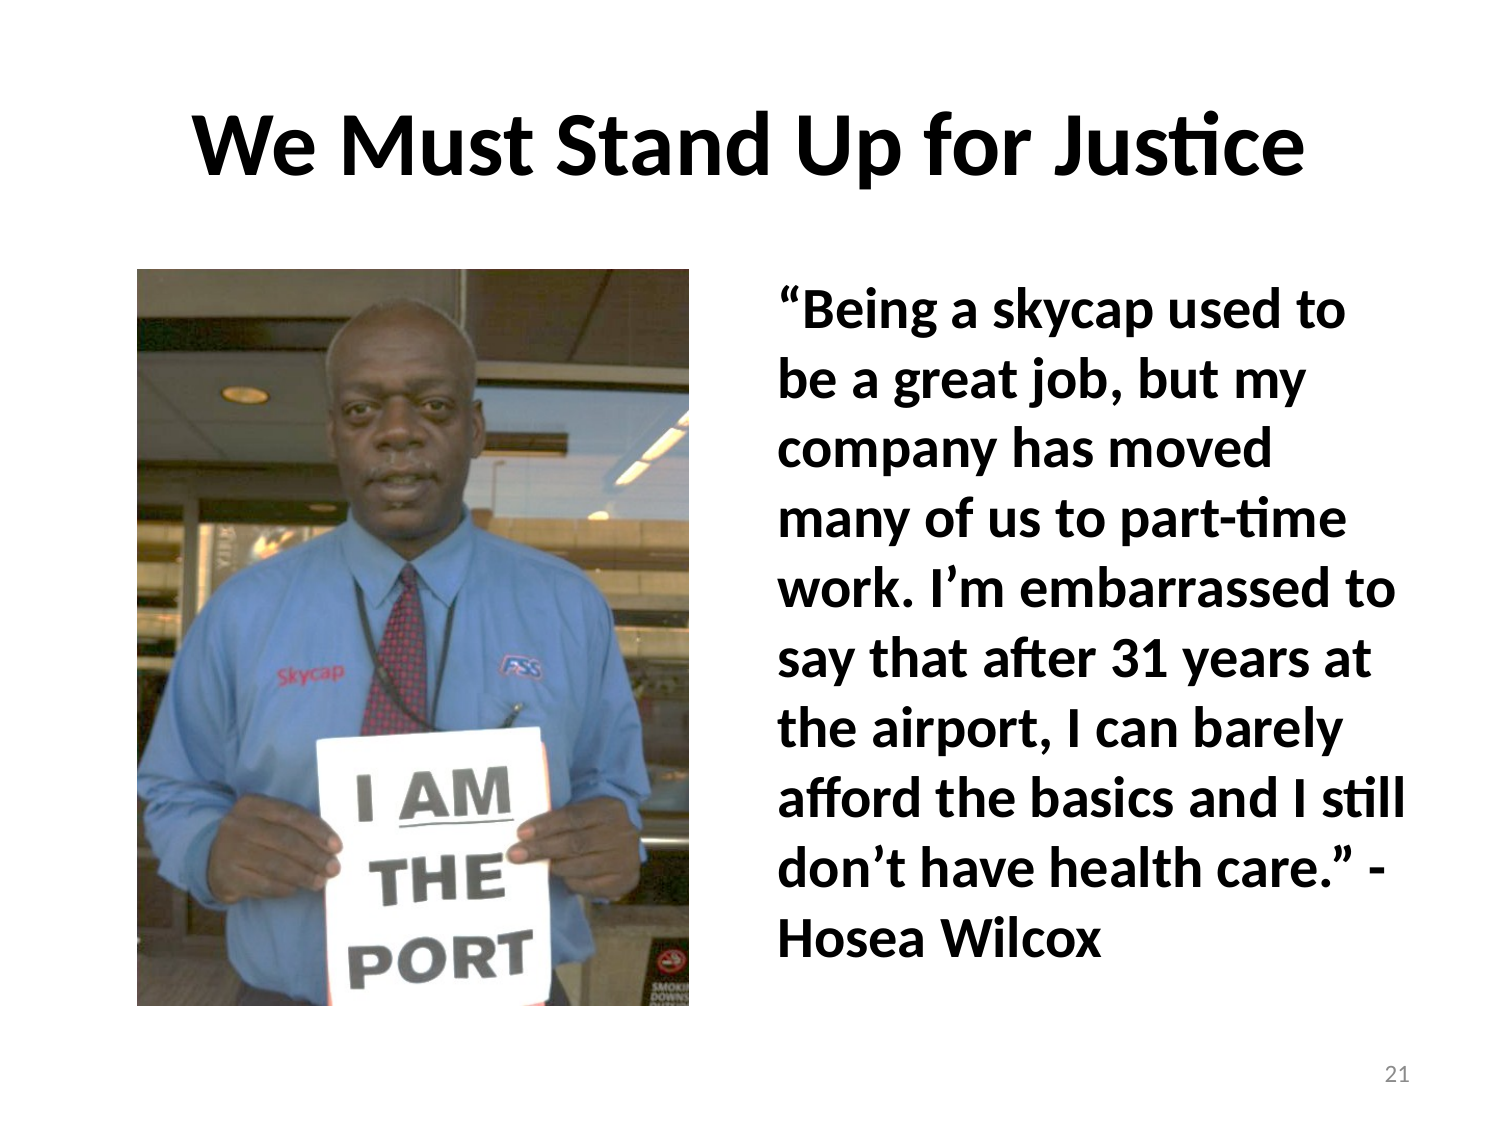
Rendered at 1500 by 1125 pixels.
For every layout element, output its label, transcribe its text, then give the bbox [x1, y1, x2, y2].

slide_number 21 [1074, 1042, 1425, 1103]
title We Must Stand Up for Justice [75, 45, 1425, 233]
list “Being a skycap used to be a great job, but my company has moved many of us to part-time work. I’m embarrassed to say that after 31 years at the airport, I can barely afford the basics and I still don’t have health care.” - Hosea Wilcox [762, 262, 1425, 1005]
picture [137, 269, 689, 1006]
